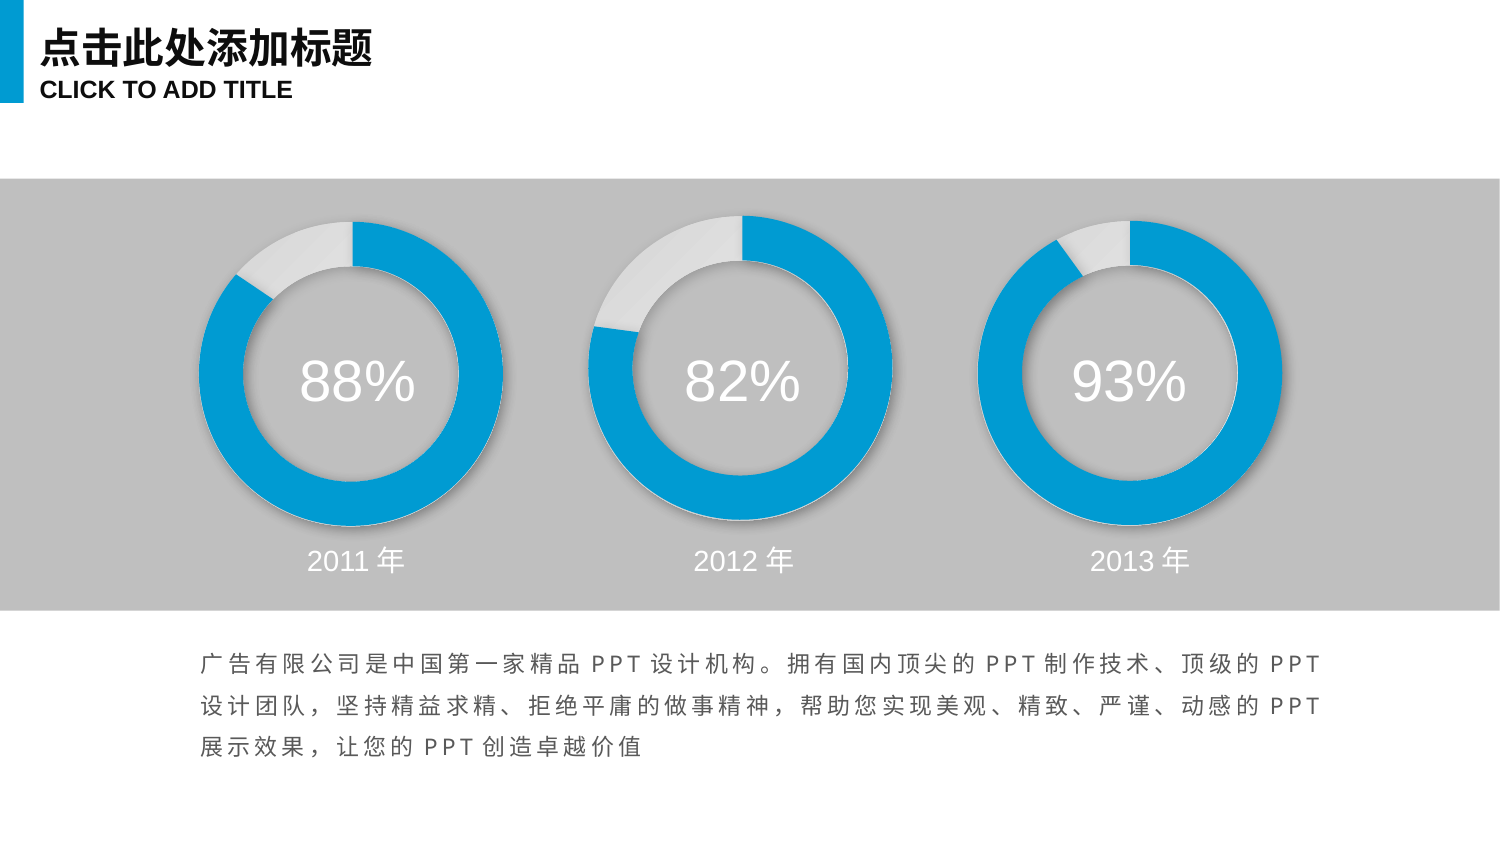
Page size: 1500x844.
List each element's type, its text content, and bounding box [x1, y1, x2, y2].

text_box [0, 177, 1500, 613]
text_box CLICK TO ADD TITLE [24, 66, 372, 112]
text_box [198, 216, 1282, 527]
text_box [0, 0, 26, 105]
text_box 广告有限公司是中国第一家精品PPT设计机构。拥有国内顶尖的PPT制作技术、顶级的PPT设计团队，坚持精益求精、拒绝平庸的做事精神，帮助您实现美观、精致、严谨、动感的PPT展示效果，让您的PPT创造卓越价值 [185, 628, 1344, 768]
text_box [267, 534, 1230, 585]
text_box 点击此处添加标题 [26, 14, 502, 79]
